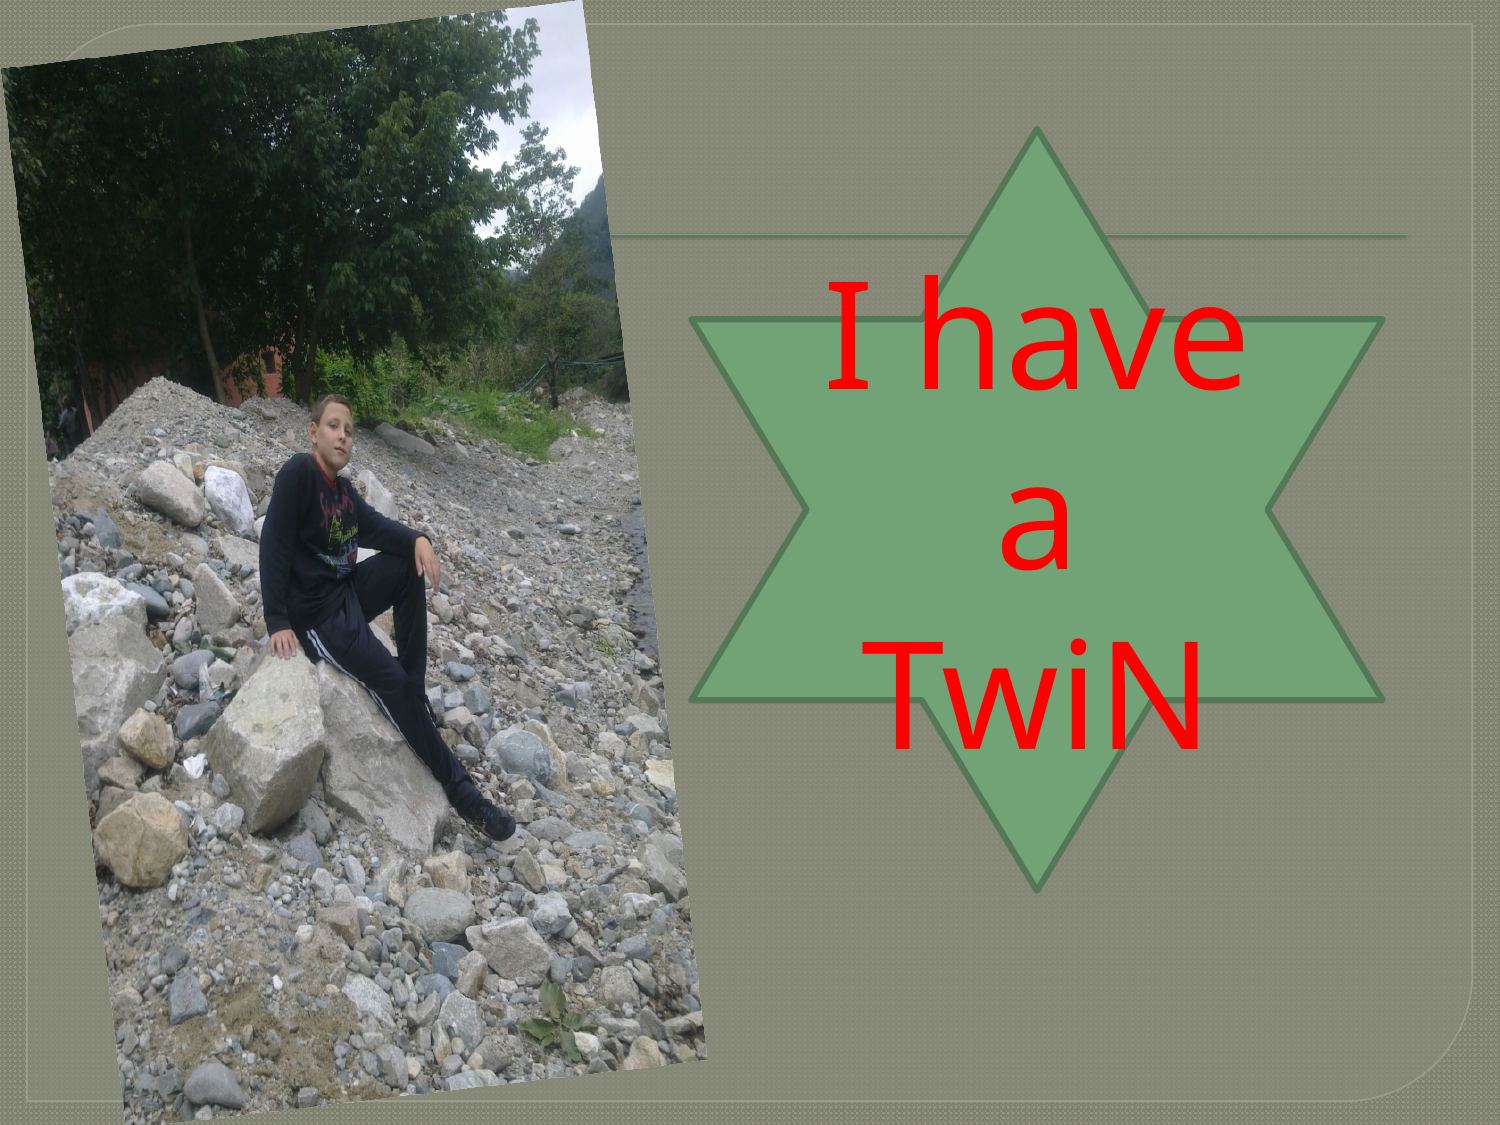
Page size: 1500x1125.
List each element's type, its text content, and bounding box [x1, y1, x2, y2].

picture [1, 1, 707, 1125]
text_box I have a TwiN [688, 125, 1386, 894]
